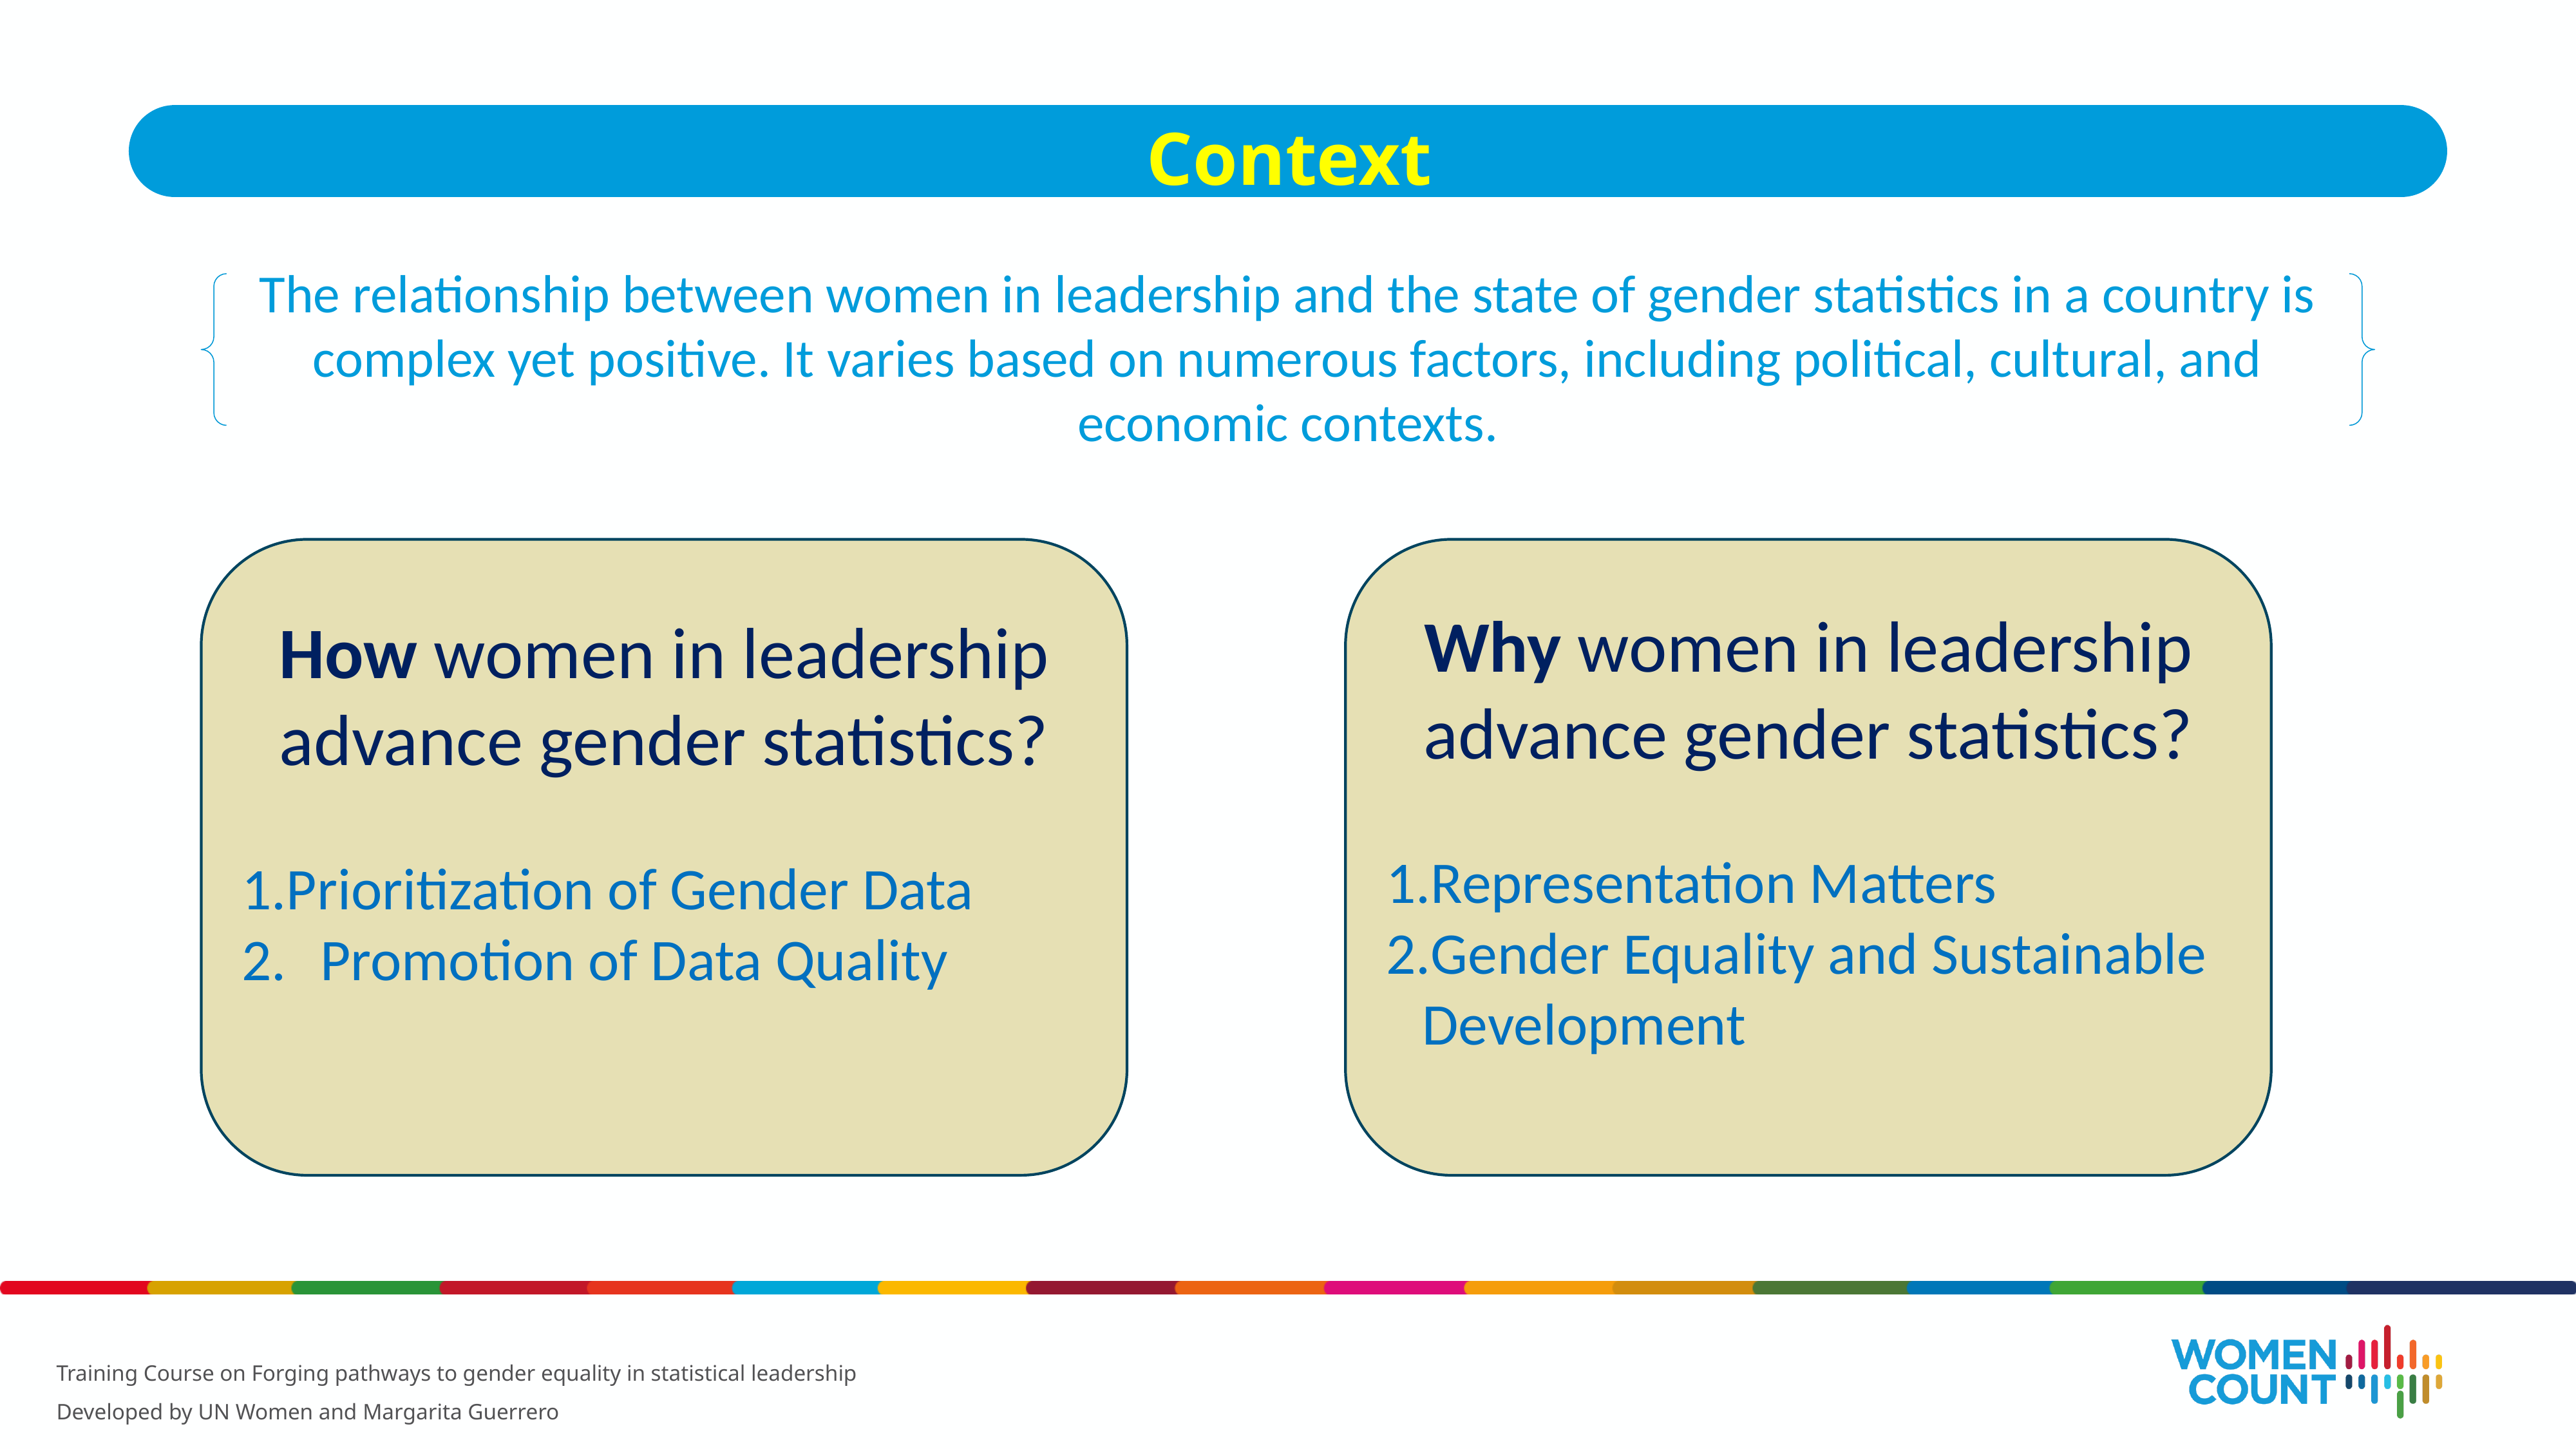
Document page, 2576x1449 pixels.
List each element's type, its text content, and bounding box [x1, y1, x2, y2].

text_box The relationship between women in leadership and the state of gender statistics in a country is complex yet positive. It varies based on numerous factors, including political, cultural, and economic contexts. [200, 273, 2376, 426]
text_box How women in leadership advance gender statistics? Prioritization of Gender Data Promotion of Data Quality [200, 538, 1129, 1177]
text_box Training Course on Forging pathways to gender equality in statistical leadership Developed by UN Women and Margarita Guerrero [56, 1347, 1658, 1449]
text_box Why women in leadership advance gender statistics? Representation Matters Gender Equality and Sustainable Development [1344, 538, 2273, 1177]
list Context [167, 112, 2411, 201]
